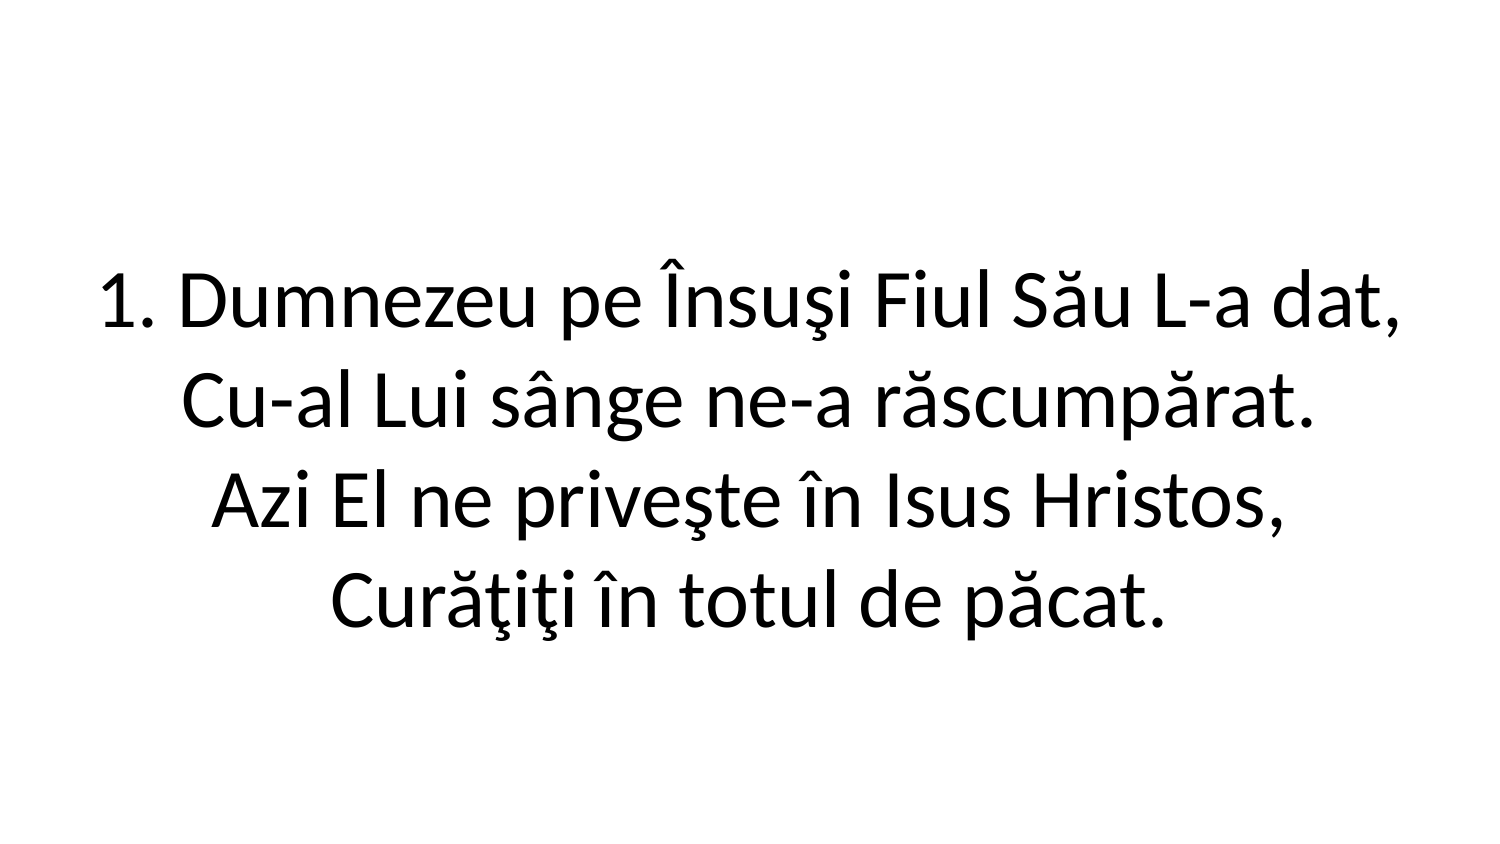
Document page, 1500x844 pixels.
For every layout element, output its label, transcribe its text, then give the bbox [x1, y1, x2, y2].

text_box 1. Dumnezeu pe Însuşi Fiul Său L-a dat, Cu-al Lui sânge ne-a răscumpărat. Azi El ne priveşte în Isus Hristos, Curăţiţi în totul de păcat. [81, 192, 1419, 652]
